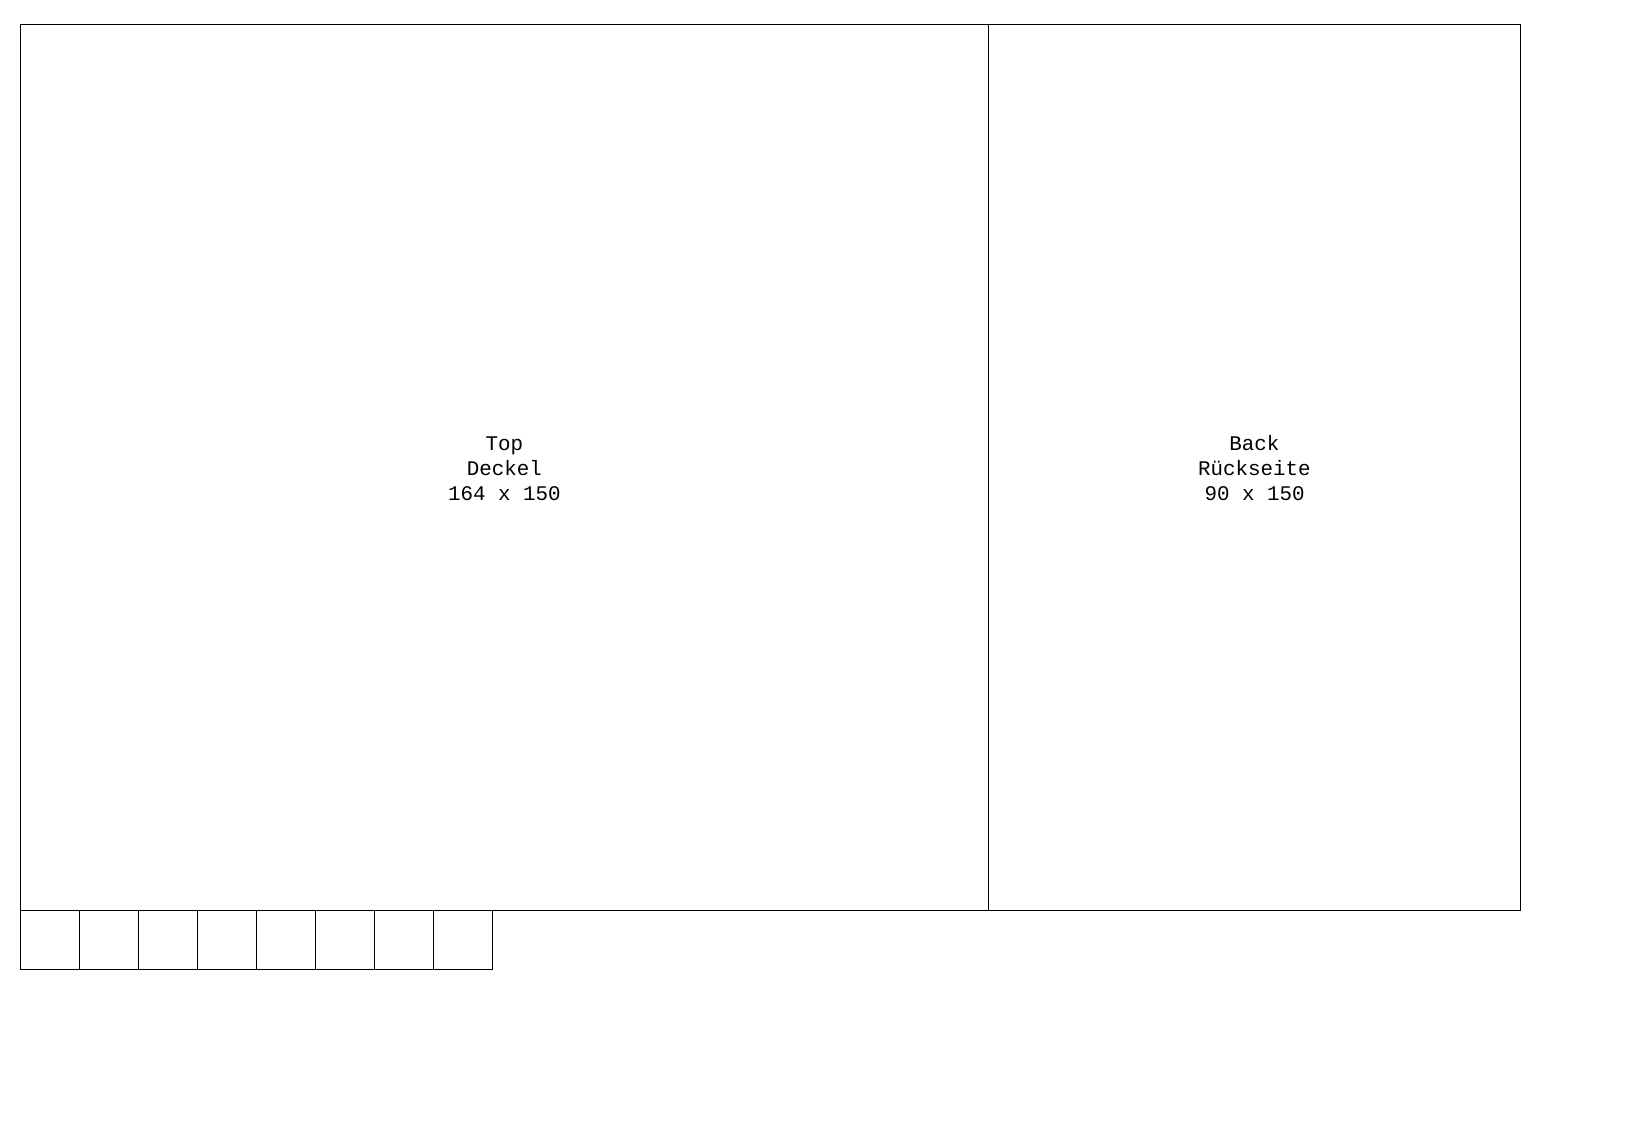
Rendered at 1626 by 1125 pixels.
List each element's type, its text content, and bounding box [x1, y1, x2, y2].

text_box [373, 909, 433, 970]
text_box [78, 909, 137, 970]
text_box [314, 909, 373, 970]
text_box Top Deckel 164 x 150 [19, 23, 988, 911]
text_box [255, 909, 314, 970]
text_box [196, 909, 255, 970]
text_box [433, 909, 494, 970]
text_box [137, 909, 196, 970]
text_box Back Rückseite 90 x 150 [988, 23, 1521, 911]
text_box [19, 909, 78, 970]
